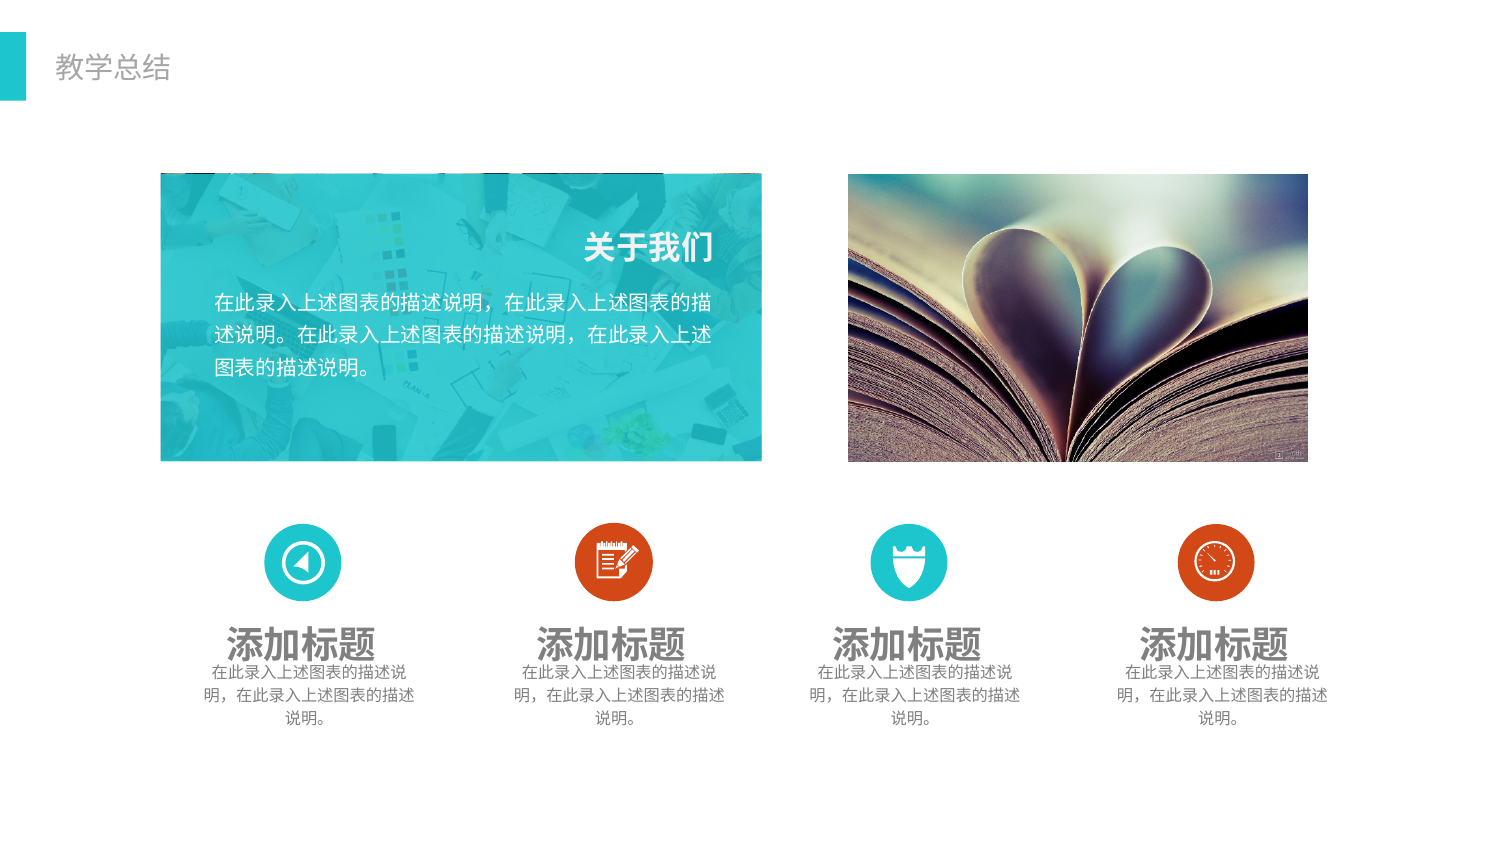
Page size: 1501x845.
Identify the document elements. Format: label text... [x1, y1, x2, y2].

text_box [1176, 522, 1256, 603]
text_box 在此录入上述图表的描述说明，在此录入上述图表的描述说明。在此录入上述图表的描述说明，在此录入上述图表的描述说明。 [203, 276, 740, 385]
text_box [869, 522, 949, 603]
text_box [281, 540, 326, 585]
text_box [160, 173, 763, 462]
text_box 在此录入上述图表的描述说明，在此录入上述图表的描述说明。 [187, 652, 431, 734]
text_box 添加标题 [811, 615, 1003, 652]
text_box [263, 522, 343, 603]
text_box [596, 541, 639, 579]
text_box 添加标题 [1118, 615, 1310, 652]
text_box 关于我们 [572, 220, 725, 272]
text_box 添加标题 [205, 615, 397, 652]
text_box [892, 546, 926, 588]
text_box 在此录入上述图表的描述说明，在此录入上述图表的描述说明。 [1101, 652, 1344, 734]
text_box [1194, 540, 1236, 582]
text_box 在此录入上述图表的描述说明，在此录入上述图表的描述说明。 [498, 652, 741, 734]
picture [848, 174, 1308, 462]
text_box 在此录入上述图表的描述说明，在此录入上述图表的描述说明。 [793, 652, 1037, 734]
text_box [573, 521, 654, 603]
text_box 添加标题 [515, 615, 707, 652]
